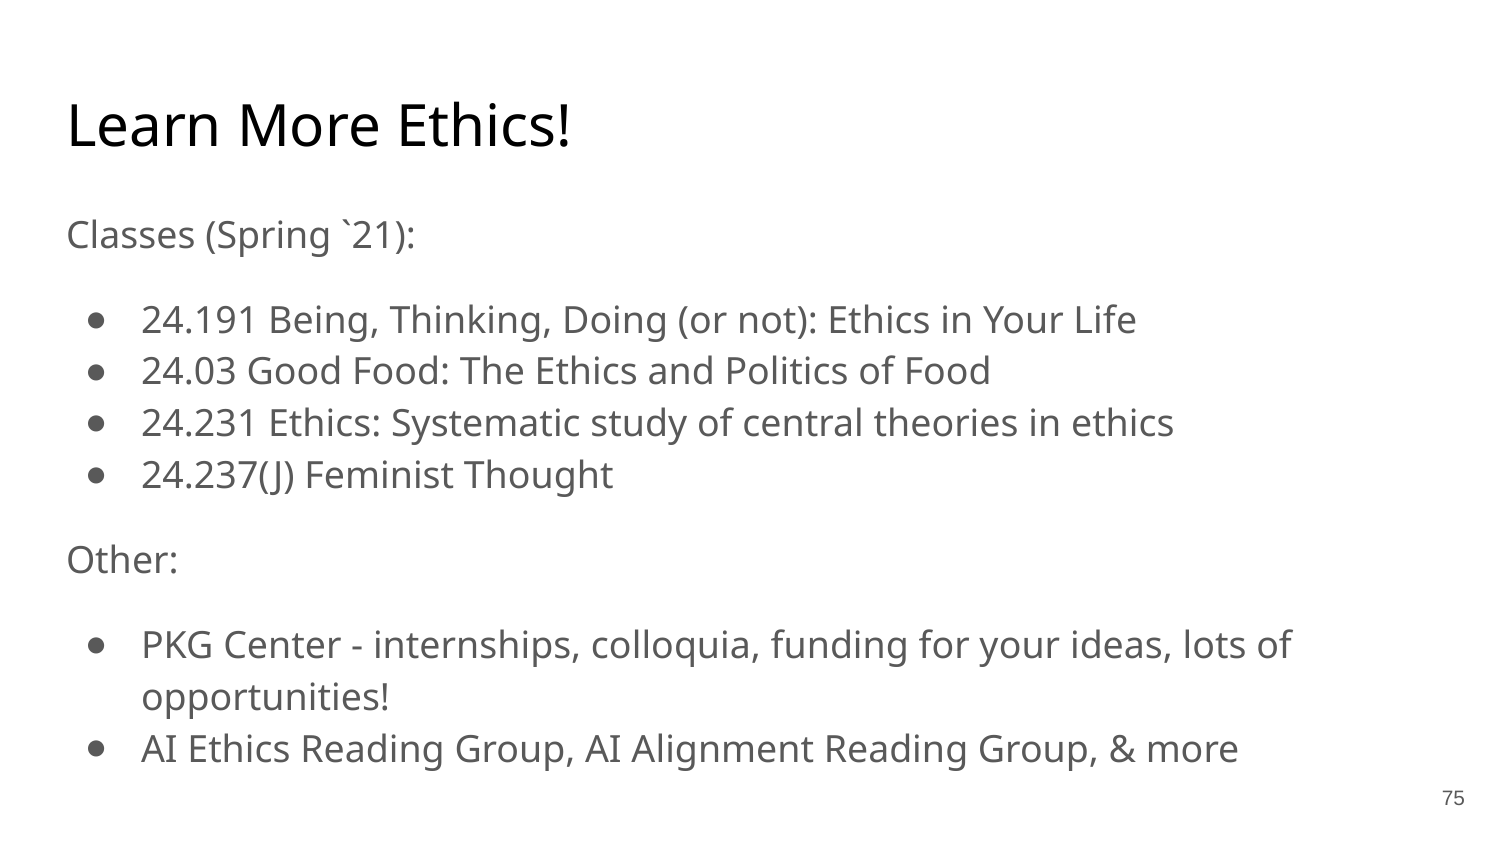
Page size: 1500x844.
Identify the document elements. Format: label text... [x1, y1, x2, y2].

list Classes (Spring `21): 24.191 Being, Thinking, Doing (or not): Ethics in Your Life 24.03 Good Food: The Ethics and Politics of Food 24.231 Ethics: Systematic study of central theories in ethics 24.237(J) Feminist Thought Other: PKG Center - internships, colloquia, funding for your ideas, lots of opportunities! AI Ethics Reading Group, AI Alignment Reading Group, & more [51, 189, 1449, 750]
slide_number 75 [1389, 764, 1480, 830]
title Learn More Ethics! [51, 72, 1449, 167]
